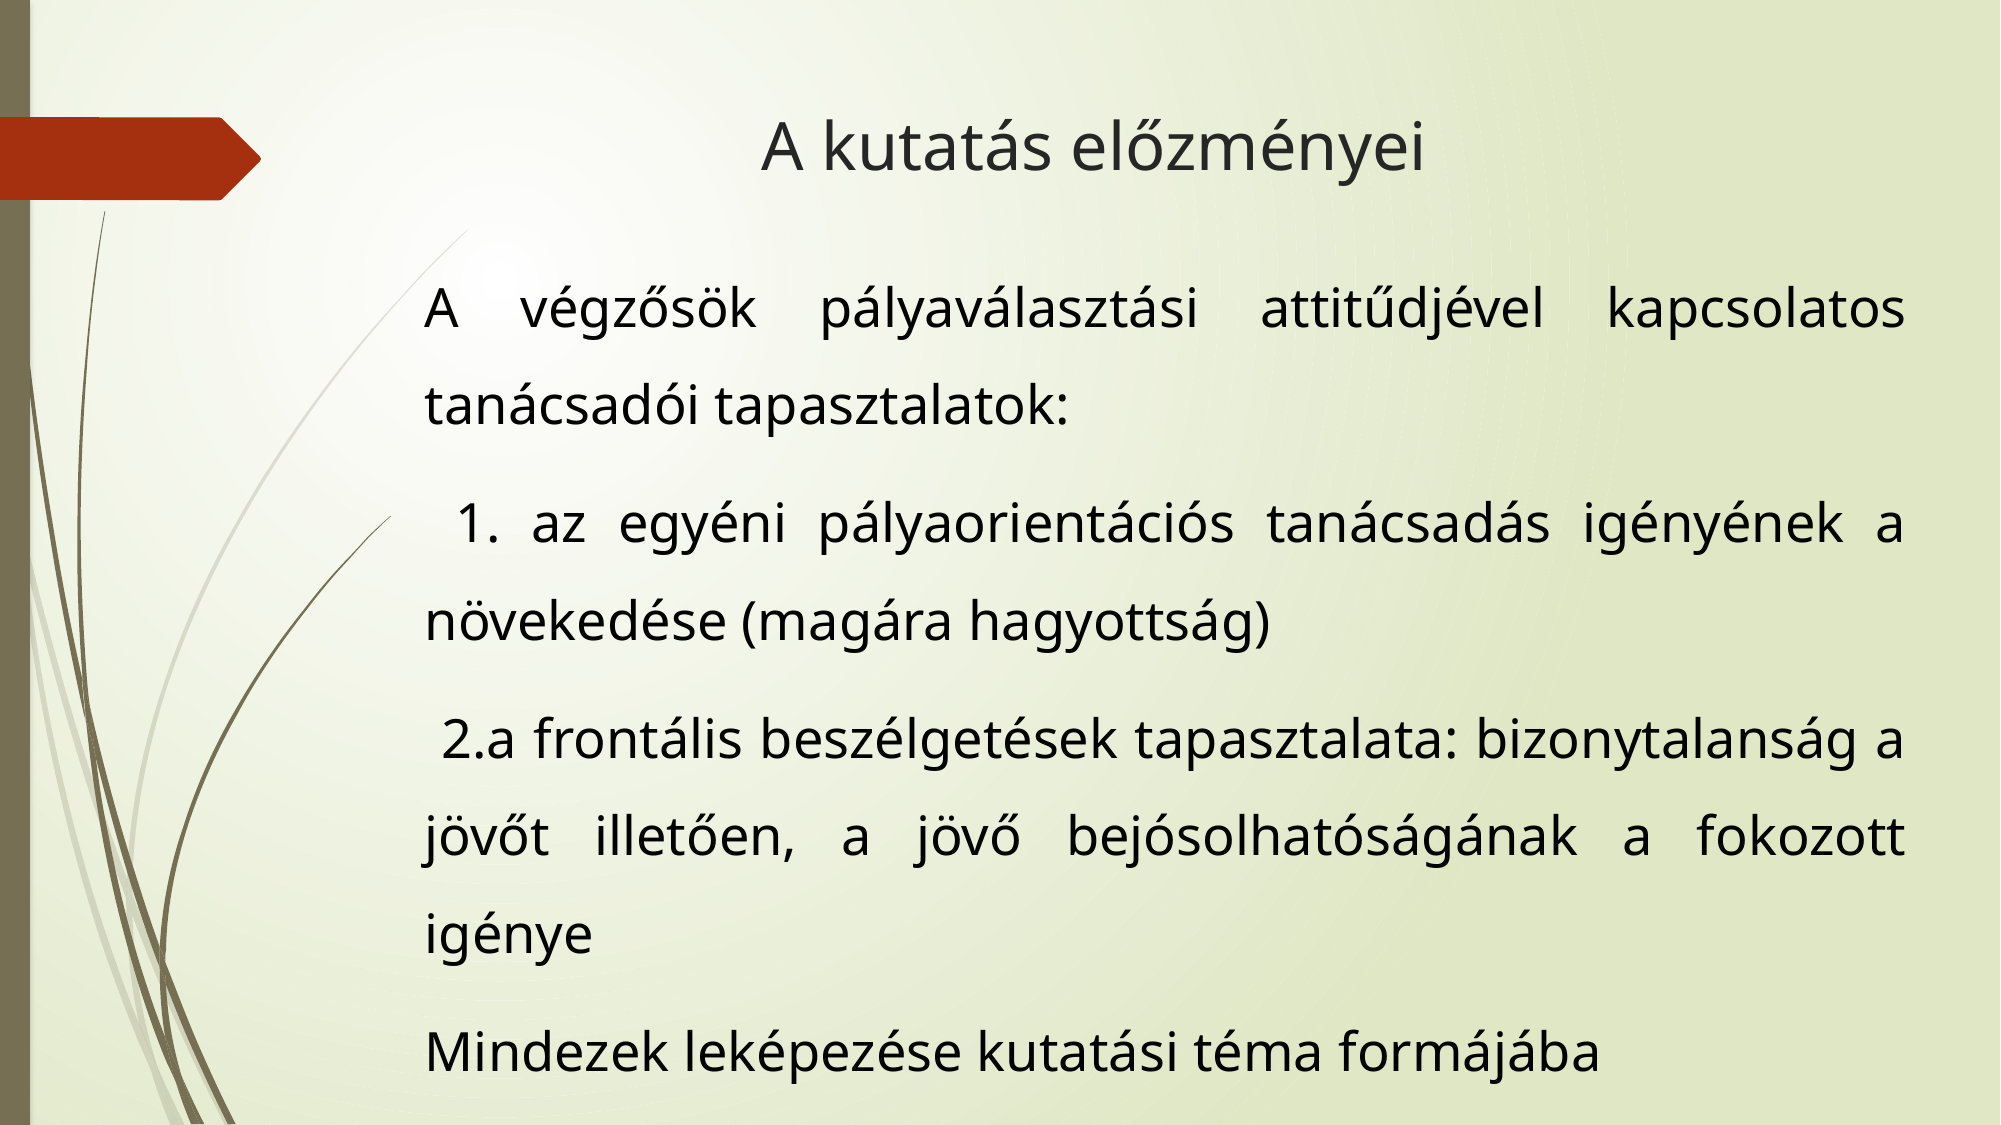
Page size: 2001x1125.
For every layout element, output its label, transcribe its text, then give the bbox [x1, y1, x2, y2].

title A kutatás előzményei [326, 96, 1863, 211]
list A végzősök pályaválasztási attitűdjével kapcsolatos tanácsadói tapasztalatok: 1. az egyéni pályaorientációs tanácsadás igényének a növekedése (magára hagyottság) 2.a frontális beszélgetések tapasztalata: bizonytalanság a jövőt illetően, a jövő bejósolhatóságának a fokozott igénye Mindezek leképezése kutatási téma formájába [409, 232, 1924, 1093]
